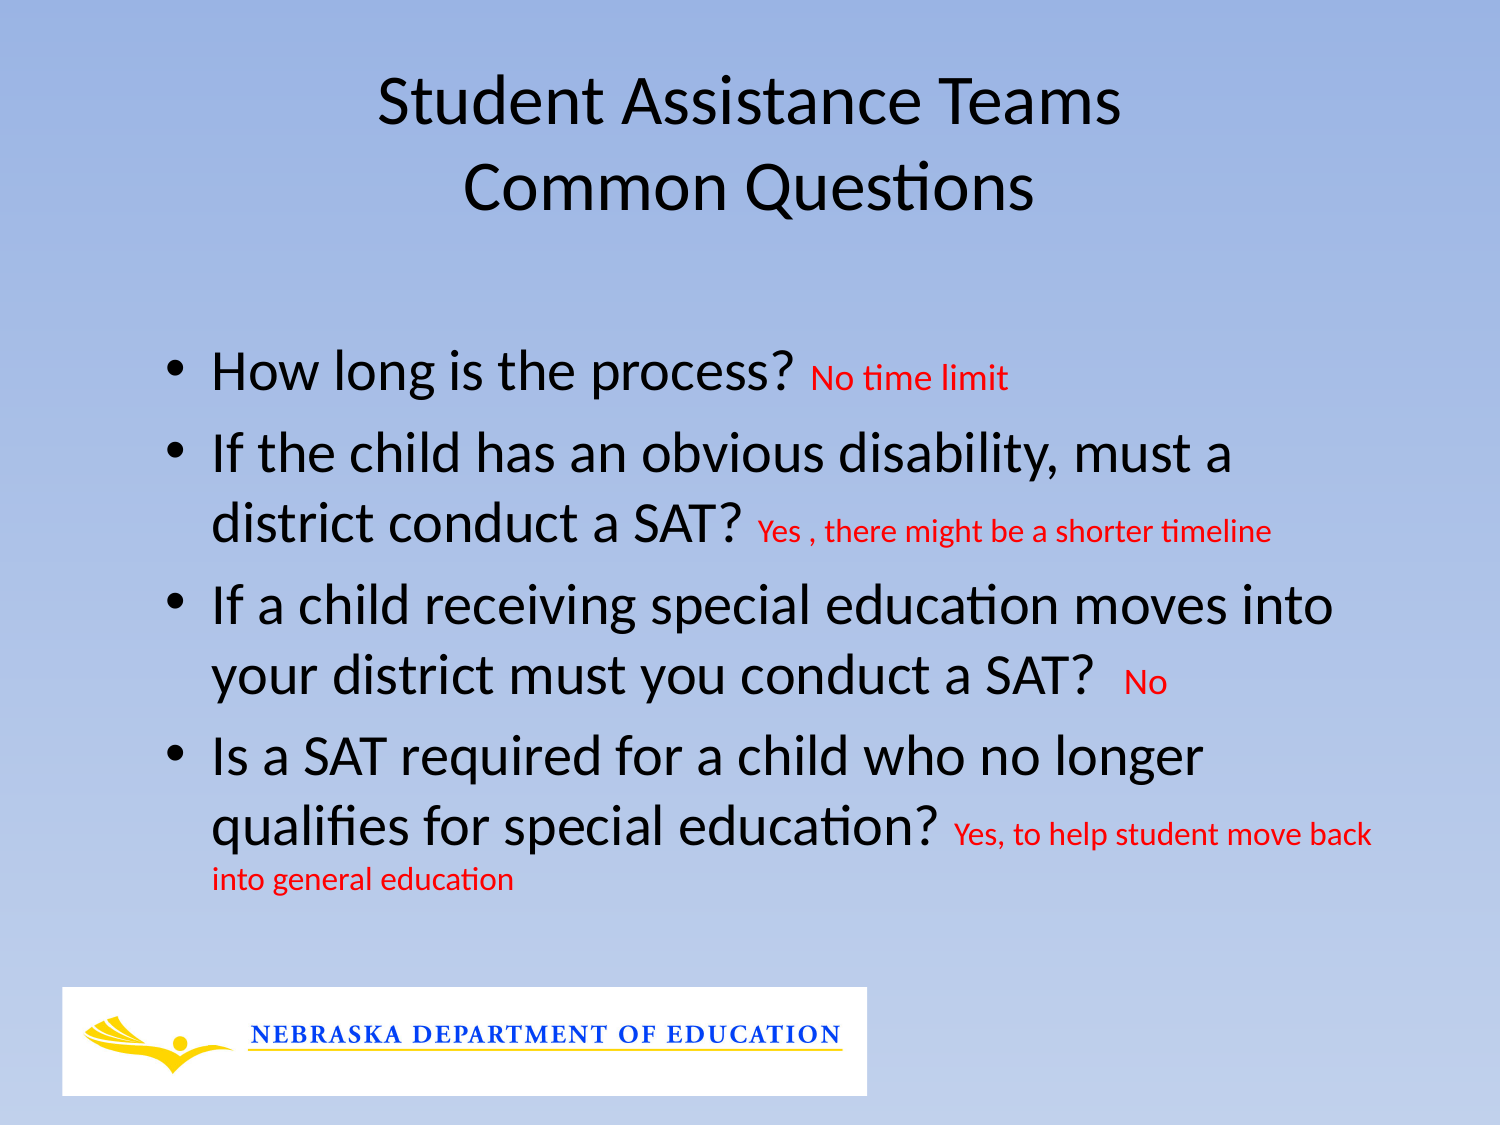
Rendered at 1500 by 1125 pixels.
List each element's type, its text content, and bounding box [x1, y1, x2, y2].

title Student Assistance Teams Common Questions [75, 45, 1425, 233]
picture [62, 987, 868, 1096]
list How long is the process? No time limit If the child has an obvious disability, must a district conduct a SAT? Yes , there might be a shorter timeline If a child receiving special education moves into your district must you conduct a SAT? No Is a SAT required for a child who no longer qualifies for special education? Yes, to help student move back into general education [75, 324, 1425, 1068]
